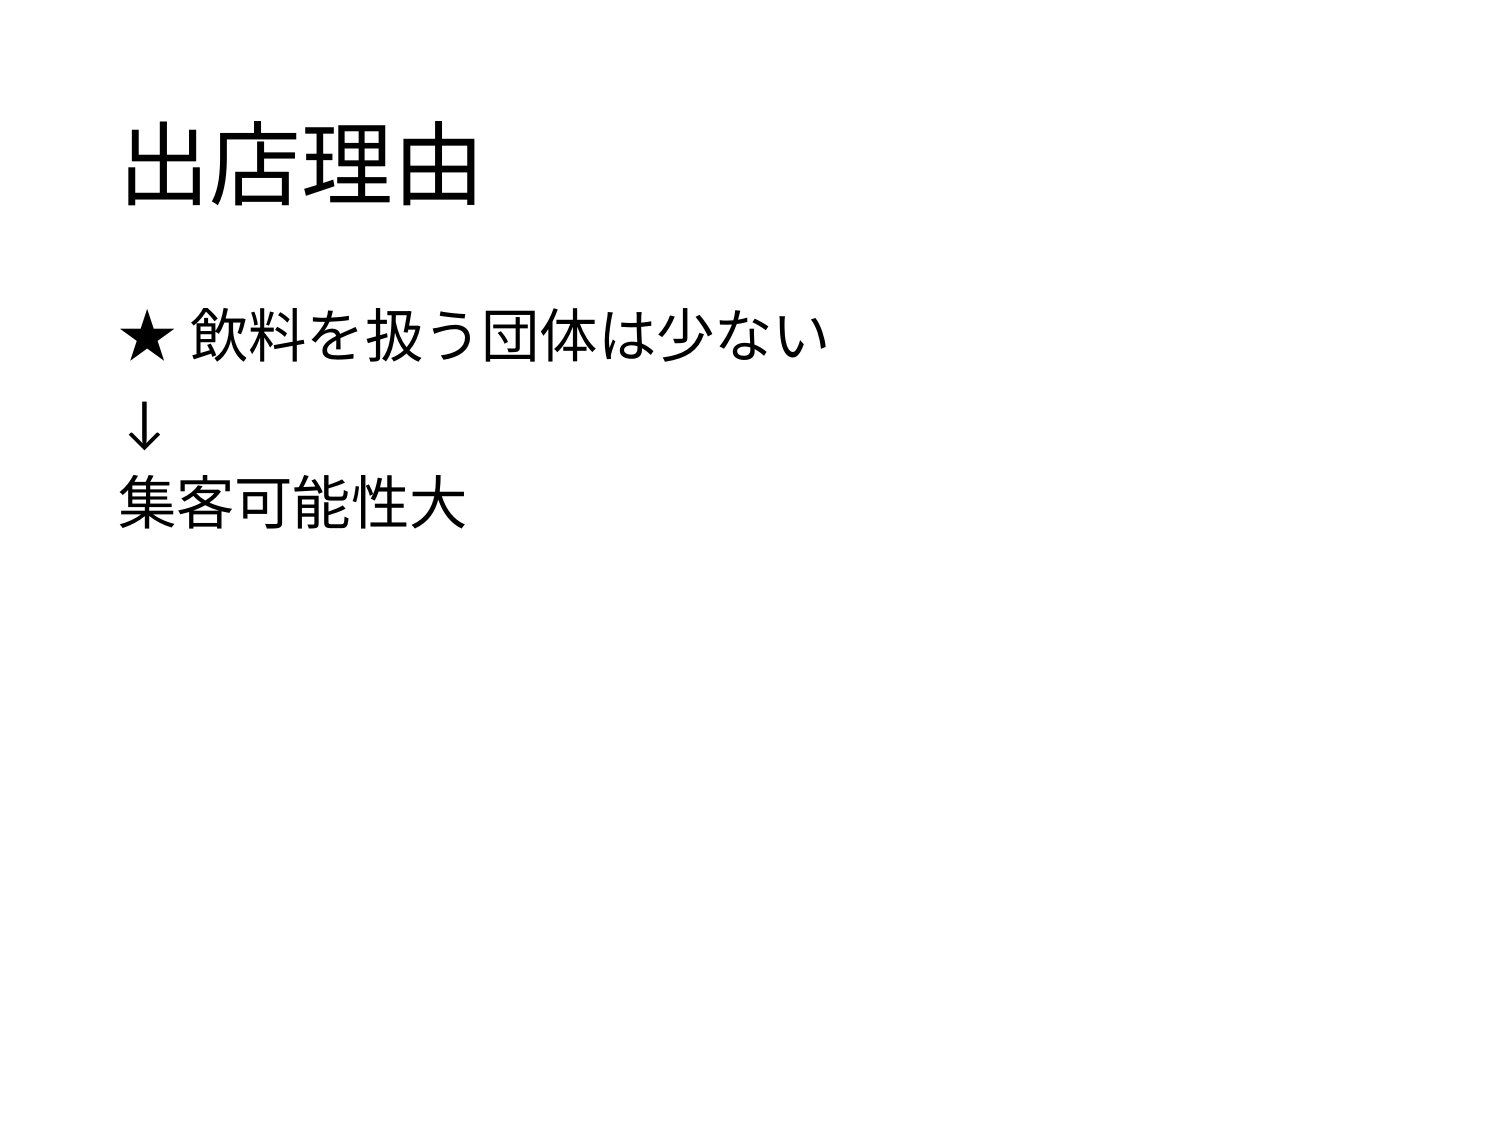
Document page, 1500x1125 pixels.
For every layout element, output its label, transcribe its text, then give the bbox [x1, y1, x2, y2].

title 出店理由 [103, 59, 1397, 278]
list ★飲料を扱う団体は少ない ↓ 集客可能性大 [103, 299, 1397, 1014]
